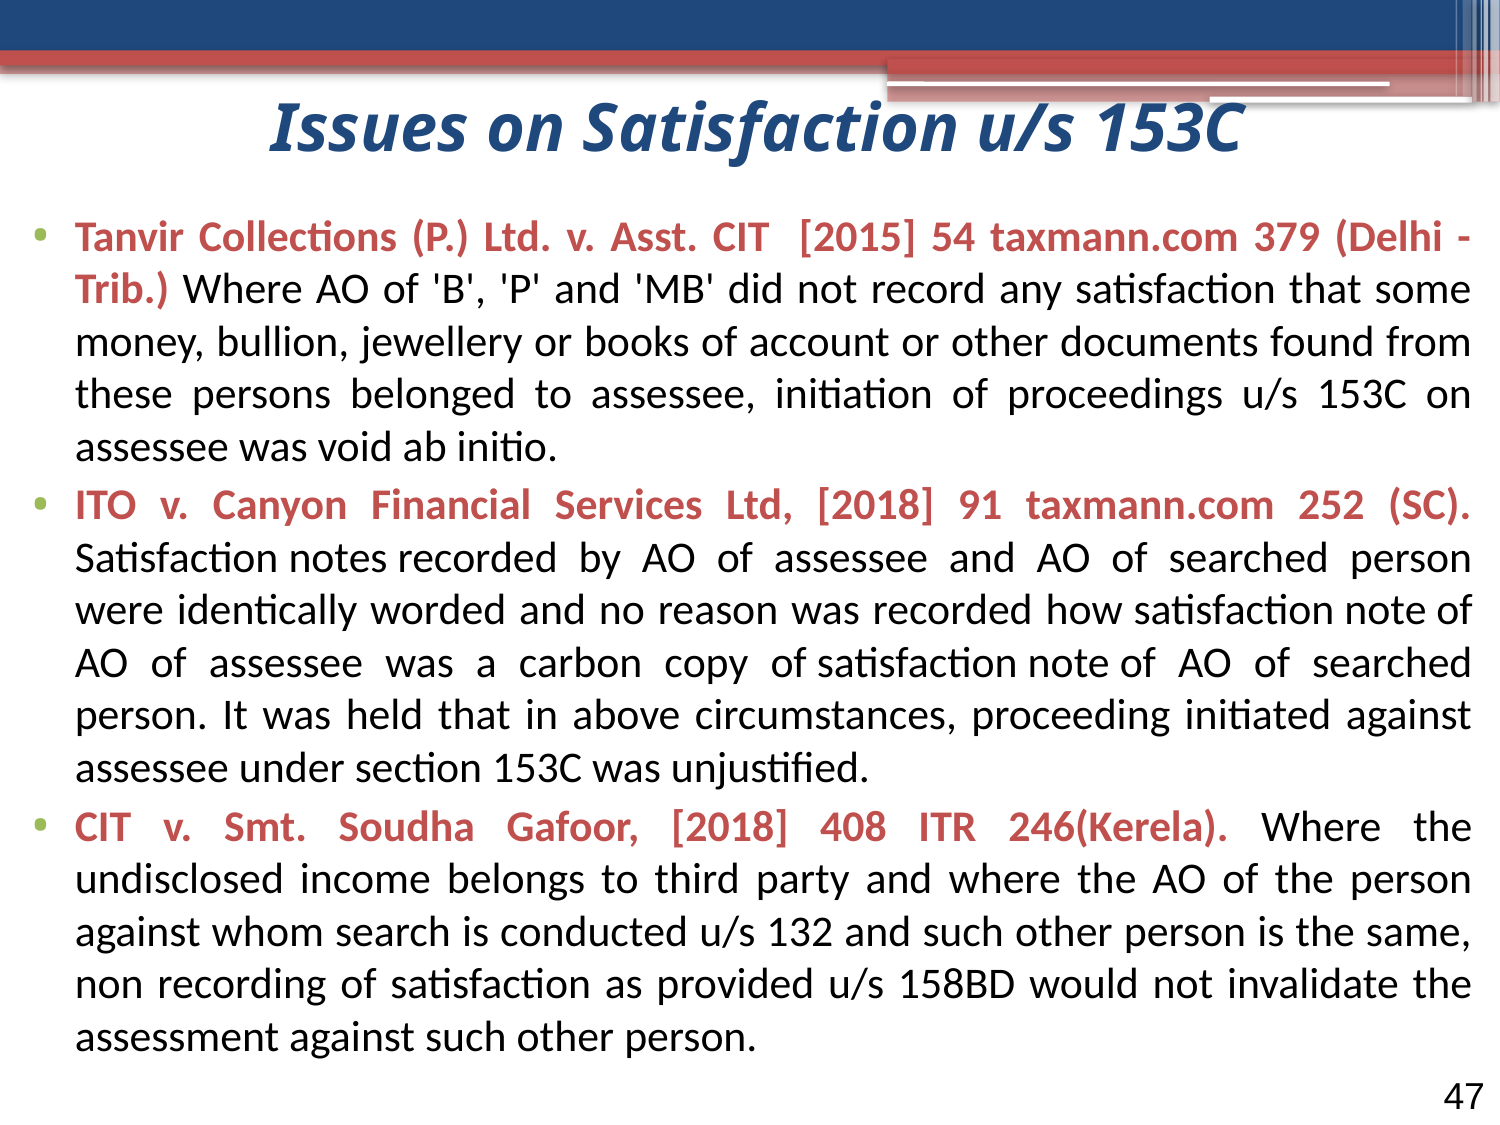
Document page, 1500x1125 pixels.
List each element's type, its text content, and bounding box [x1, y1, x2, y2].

title Issues on Satisfaction u/s 153C [37, 24, 1463, 200]
slide_number 47 [1374, 1064, 1500, 1125]
list Tanvir Collections (P.) Ltd. v. Asst. CIT [2015] 54 taxmann.com 379 (Delhi - Trib.) Where AO of 'B', 'P' and 'MB' did not record any satisfaction that some money, bullion, jewellery or books of account or other documents found from these persons belonged to assessee, initiation of proceedings u/s 153C on assessee was void ab initio. ITO v. Canyon Financial Services Ltd, [2018] 91 taxmann.com 252 (SC). Satisfaction notes recorded by AO of assessee and AO of searched person were identically worded and no reason was recorded how satisfaction note of AO of assessee was a carbon copy of satisfaction note of AO of searched person. It was held that in above circumstances, proceeding initiated against assessee under section 153C was unjustified. CIT v. Smt. Soudha Gafoor, [2018] 408 ITR 246(Kerela). Where the undisclosed income belongs to third party and where the AO of the person against whom search is conducted u/s 132 and such other person is the same, non recording of satisfaction as provided u/s 158BD would not invalidate the assessment against such other person. [0, 200, 1488, 1125]
